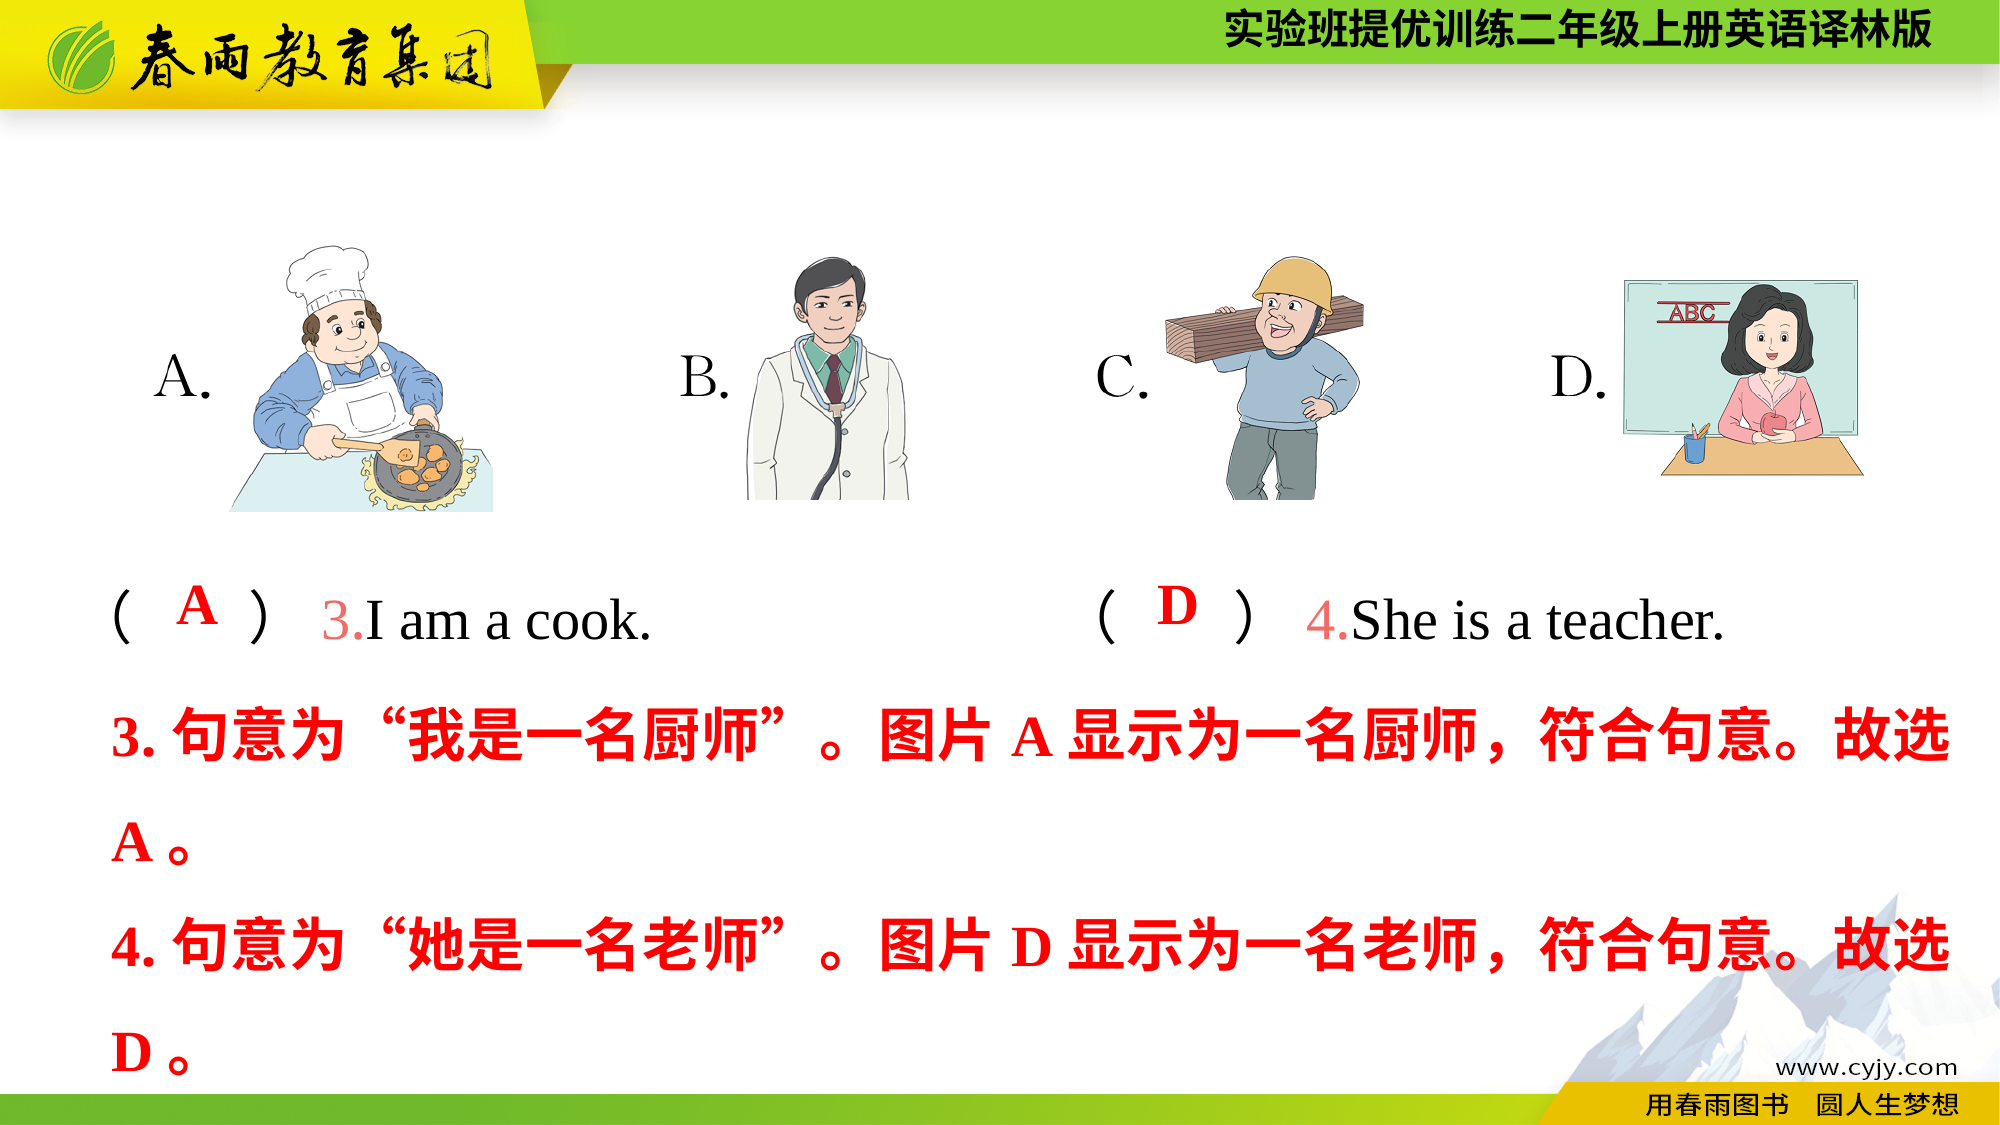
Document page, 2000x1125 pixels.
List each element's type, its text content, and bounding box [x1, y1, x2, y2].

text_box A [161, 559, 234, 645]
text_box D [1142, 559, 1214, 645]
text_box 3.句意为“我是一名厨师”。图片A显示为一名厨师，符合句意。故选A。 4.句意为“她是一名老师”。图片D显示为一名老师，符合句意。故选D。 [96, 655, 1981, 1091]
list （ ）3.I am a cook. （ ）4.She is a teacher. [59, 538, 1944, 661]
picture [0, 0, 2000, 1125]
